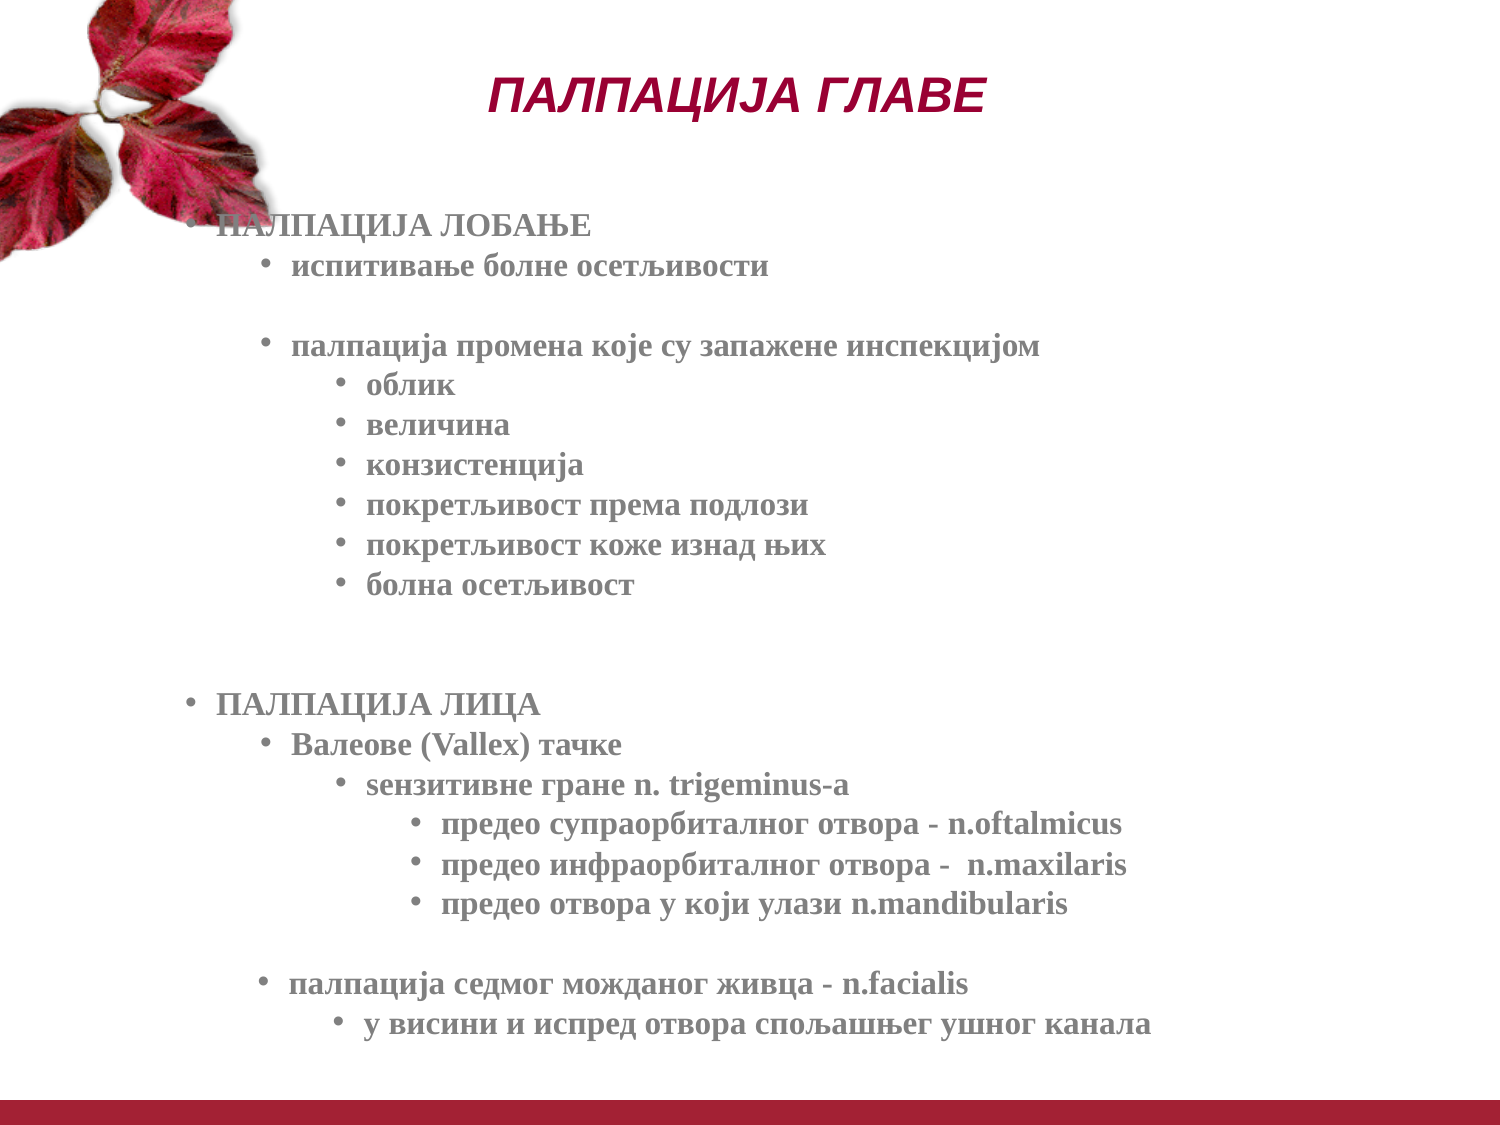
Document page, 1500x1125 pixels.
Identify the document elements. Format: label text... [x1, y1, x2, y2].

text_box ПАЛПАЦИЈА ГЛАВЕ ПАЛПАЦИЈА ЛОБАЊЕ испитивање болне осетљивости палпација промена које су запажене инспекцијом облик величина конзистенција покретљивост према подлози покретљивост коже изнад њих болна осетљивост ПАЛПАЦИЈА ЛИЦА Валеове (Vallex) тачке sензитивне гране n. trigeminus-a предео супраорбиталног отвора - n.оftalmicus предео инфраорбиталног отвора - n.maxilaris предео отвора у који улази n.mandibularis палпација седмог можданог живца - n.facialis у висини и испред отвора спољашњег ушног канала [66, 66, 1500, 1018]
picture [0, 0, 295, 273]
